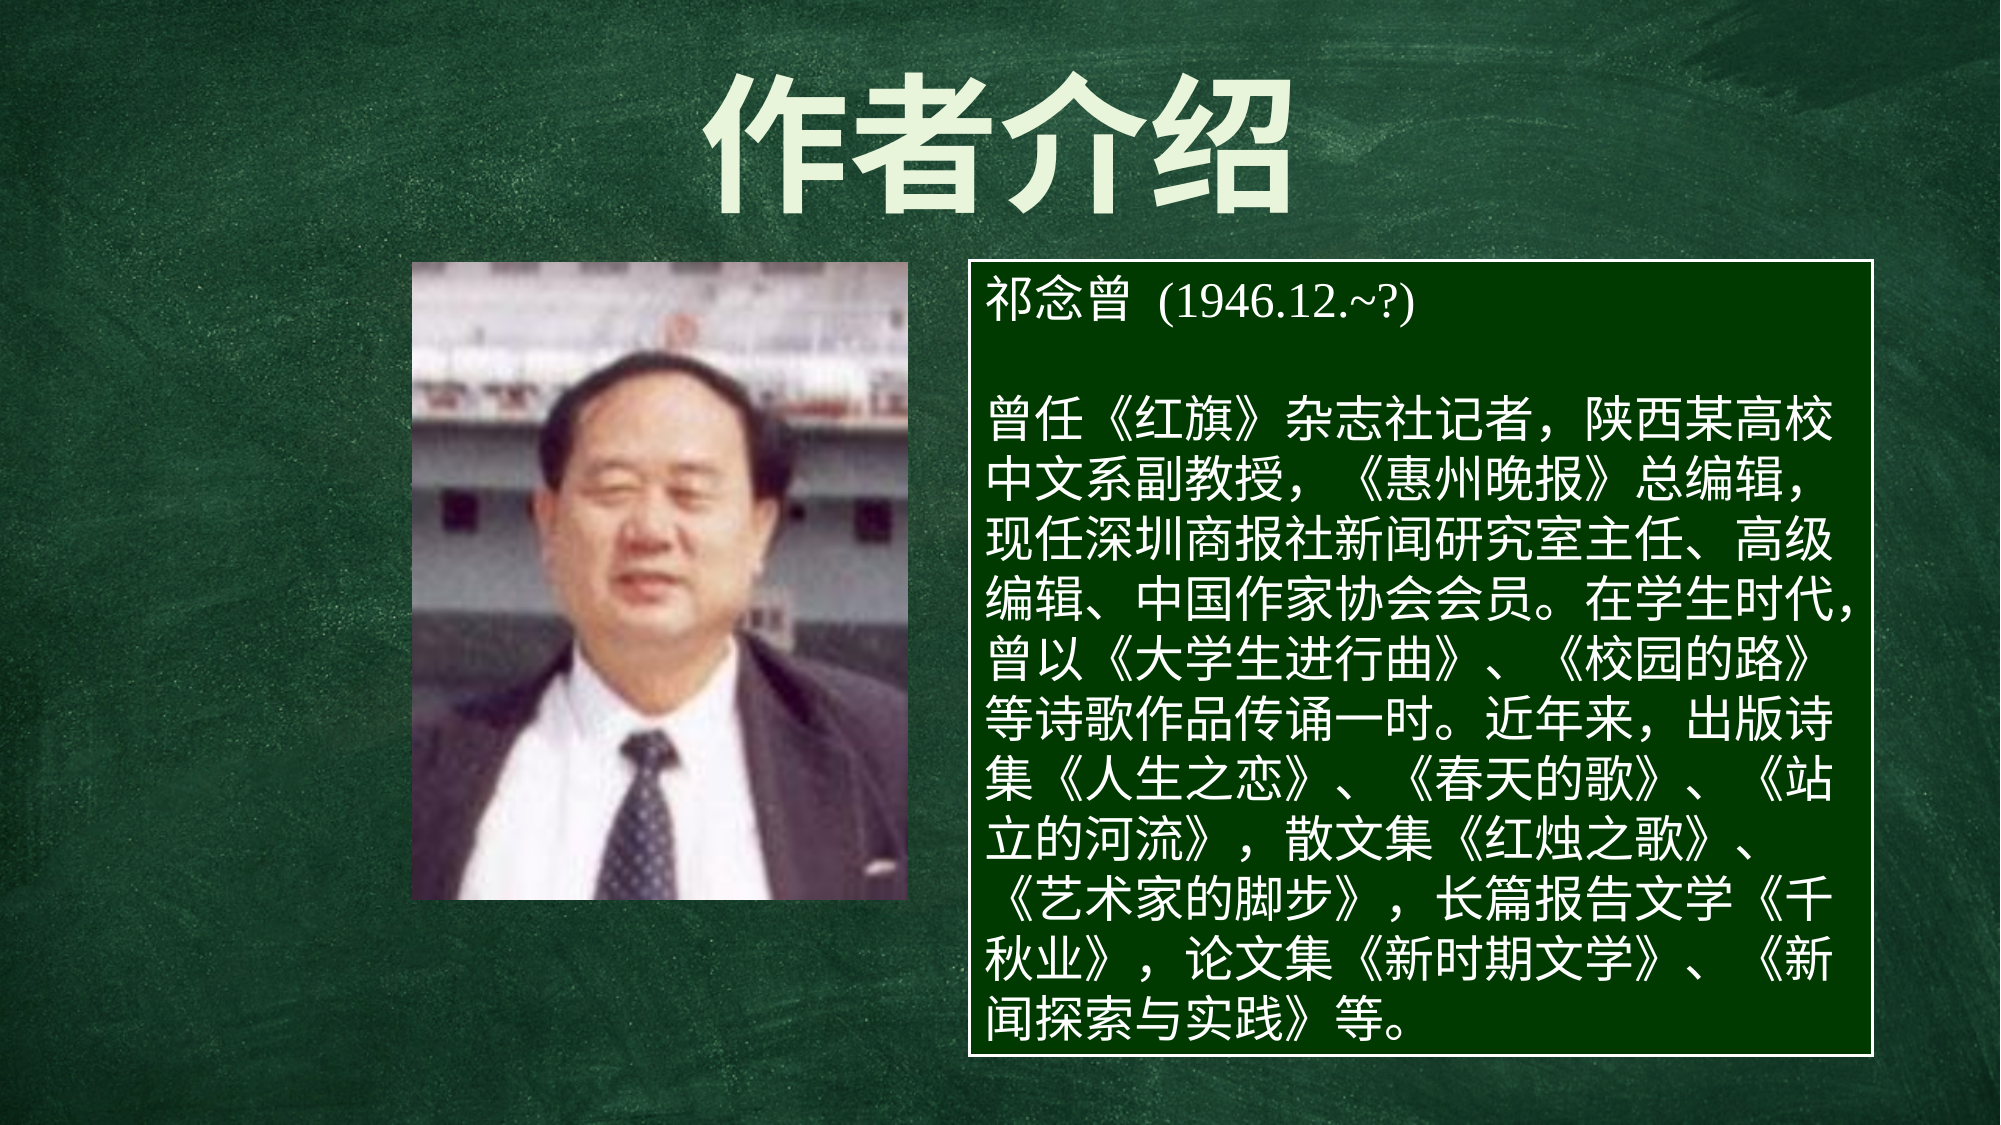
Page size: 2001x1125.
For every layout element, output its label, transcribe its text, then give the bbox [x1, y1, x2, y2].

picture [0, 0, 2000, 1125]
text_box 祁念曾 (1946.12.~?) 曾任《红旗》杂志社记者，陕西某高校中文系副教授，《惠州晚报》总编辑，现任深圳商报社新闻研究室主任、高级编辑、中国作家协会会员。在学生时代，曾以《大学生进行曲》、《校园的路》等诗歌作品传诵一时。近年来，出版诗集《人生之恋》、《春天的歌》、《站立的河流》，散文集《红烛之歌》、《艺术家的脚步》，长篇报告文学《千秋业》，论文集《新时期文学》、《新闻探索与实践》等。 [968, 259, 1874, 1057]
text_box 作者介绍 [685, 43, 1315, 238]
